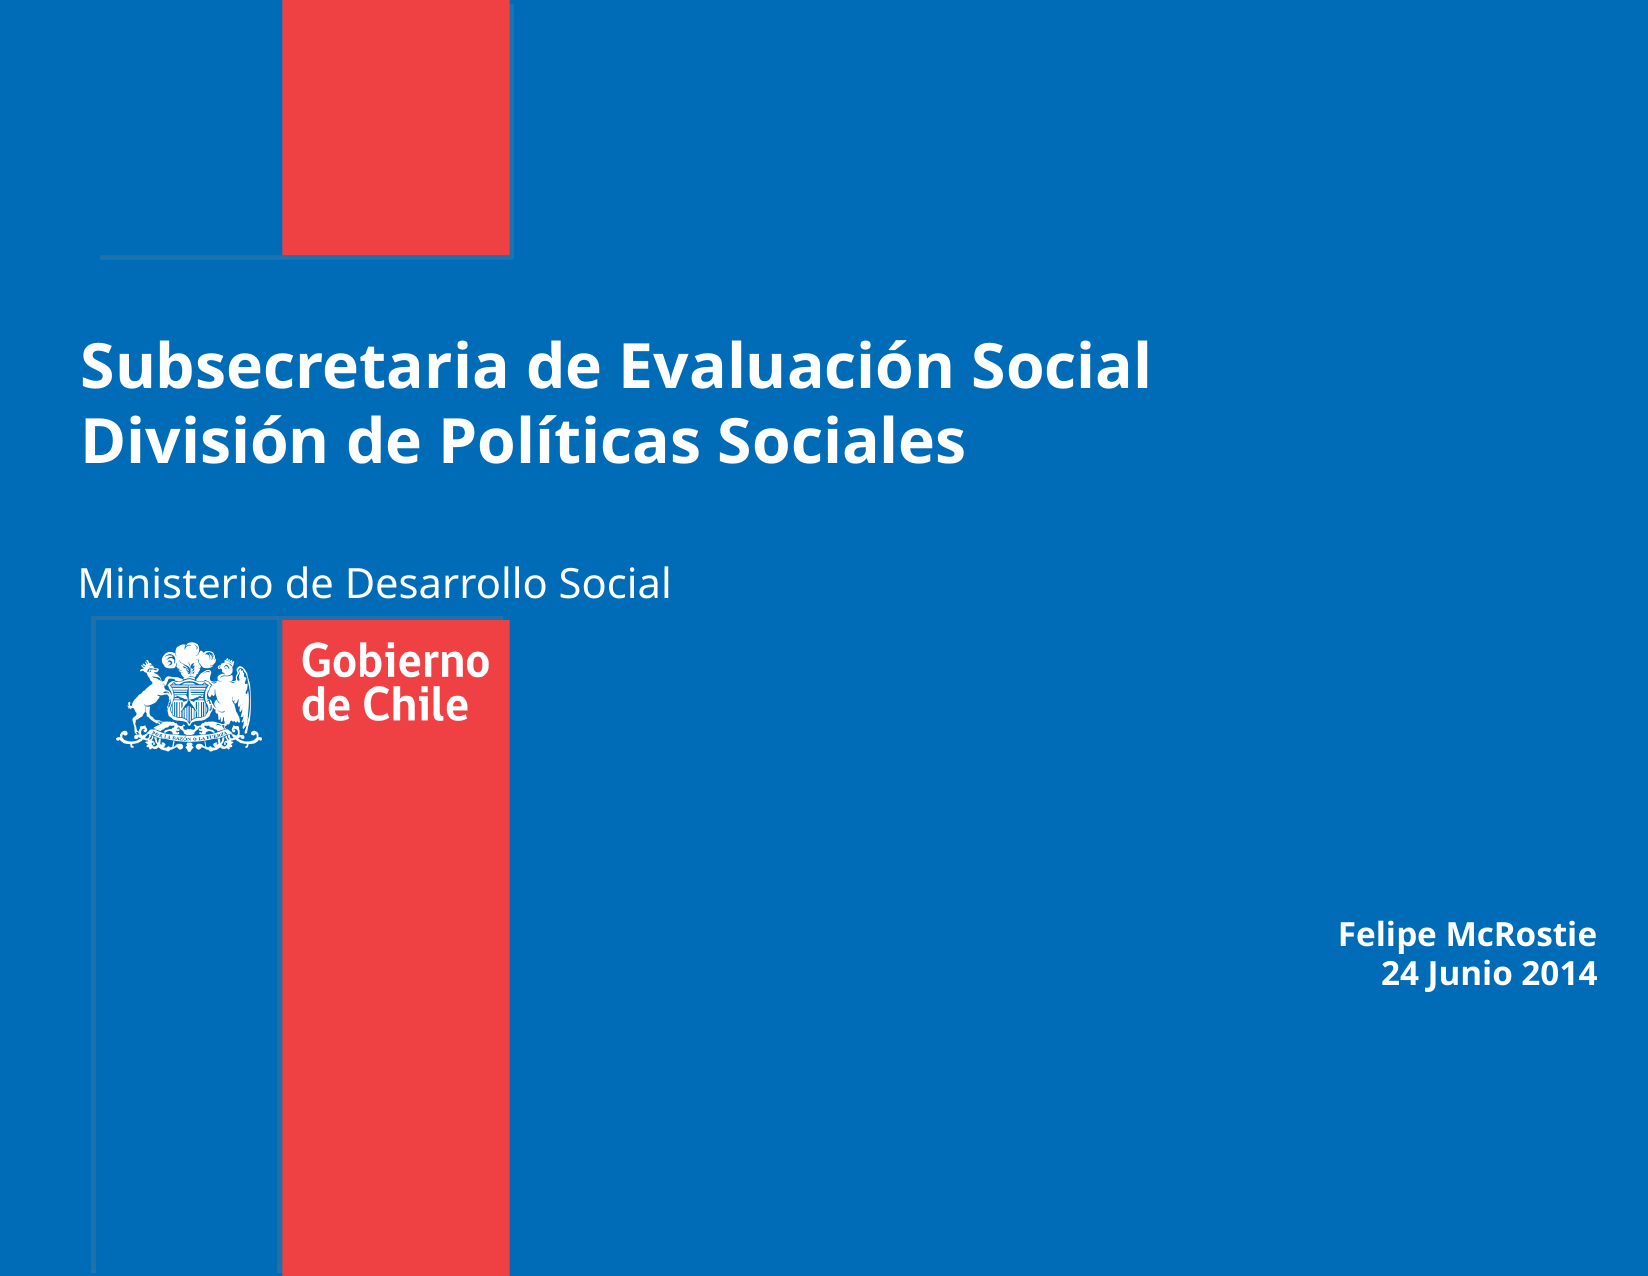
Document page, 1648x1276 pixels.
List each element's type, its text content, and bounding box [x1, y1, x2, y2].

subtitle Ministerio de Desarrollo Social [62, 549, 1576, 650]
title Subsecretaria de Evaluación Social División de Políticas Sociales [62, 241, 1576, 549]
picture [116, 650, 262, 752]
text_box Felipe McRostie 24 Junio 2014 [530, 825, 1613, 1080]
picture [302, 650, 489, 721]
